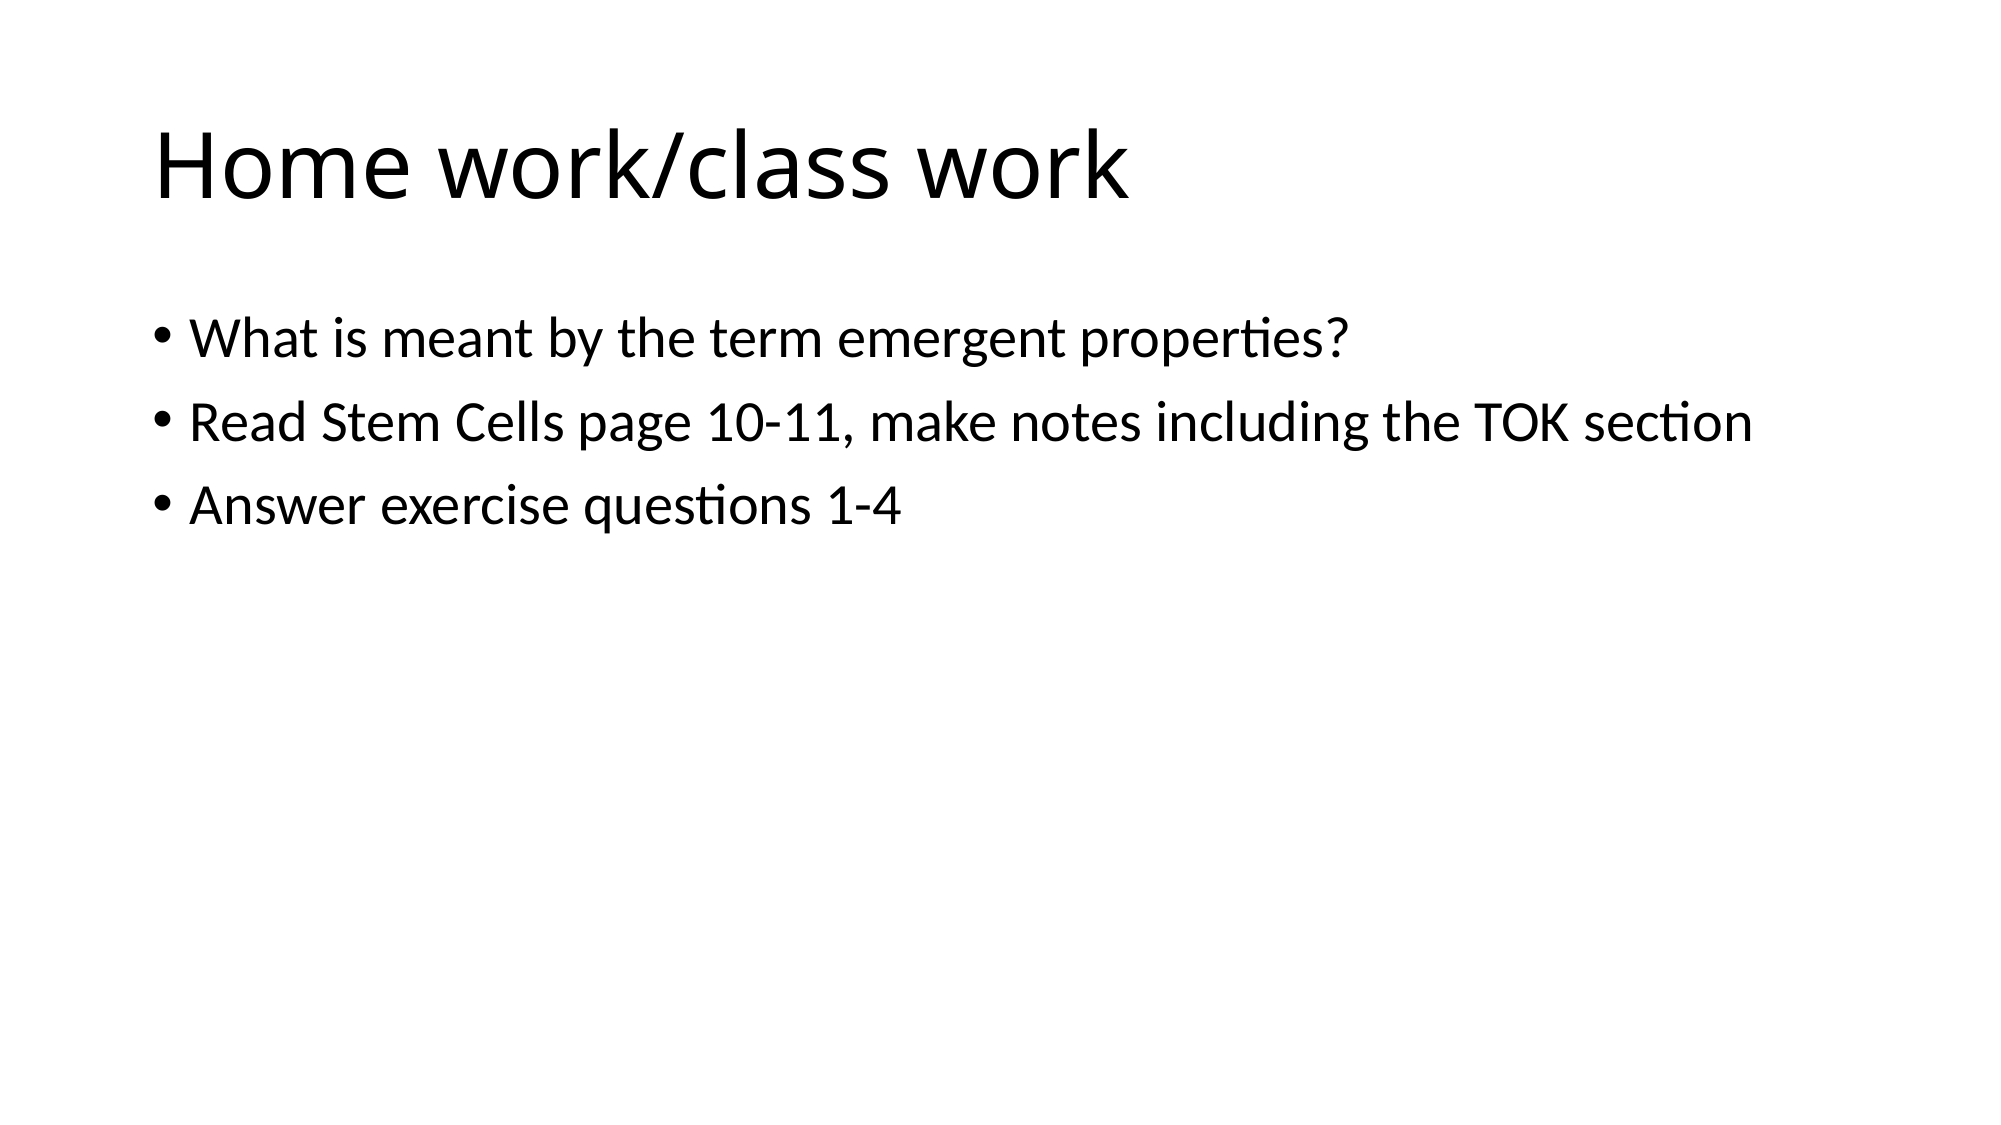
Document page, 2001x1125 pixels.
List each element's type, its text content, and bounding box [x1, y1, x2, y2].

title Home work/class work [137, 59, 1863, 278]
list What is meant by the term emergent properties? Read Stem Cells page 10-11, make notes including the TOK section Answer exercise questions 1-4 [137, 299, 1863, 1014]
